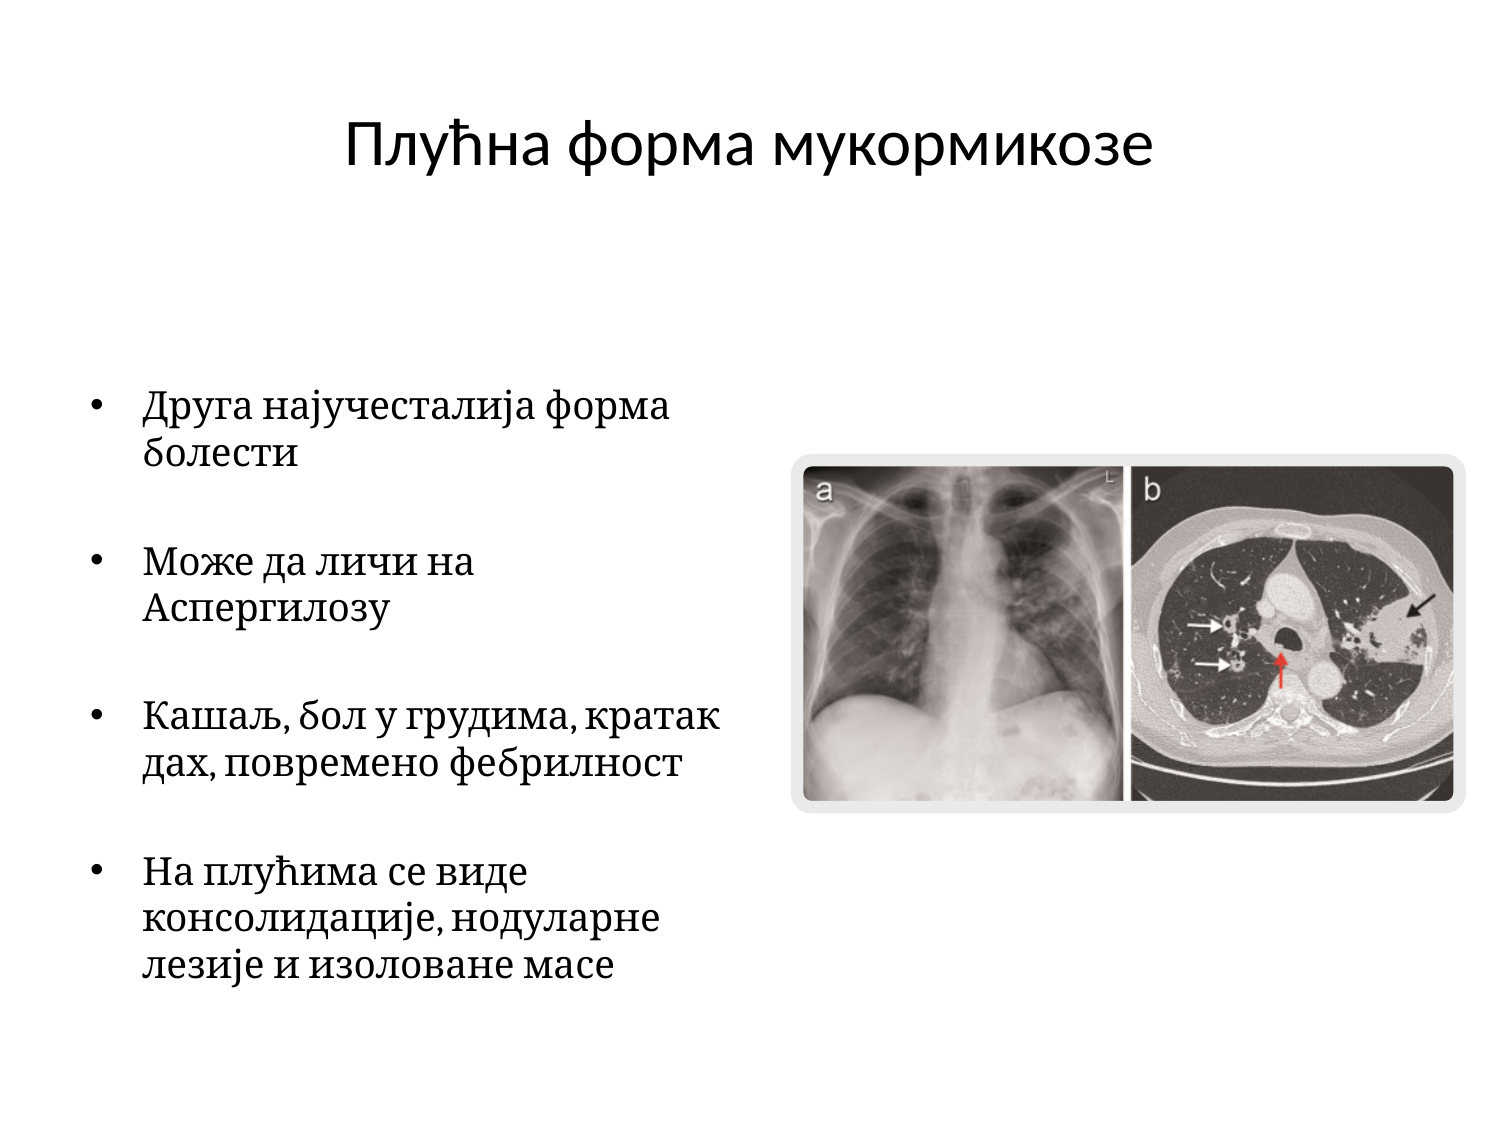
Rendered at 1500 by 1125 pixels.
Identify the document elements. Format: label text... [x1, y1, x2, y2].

list Друга најучесталија форма болести Може да личи на Аспергилозу Кашаљ, бол у грудима, кратак дах, повремено фебрилност На плућима се виде консолидације, нодуларне лезије и изоловане масе [75, 373, 738, 1005]
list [796, 459, 1460, 808]
title Плућна форма мукормикозе [75, 45, 1425, 233]
